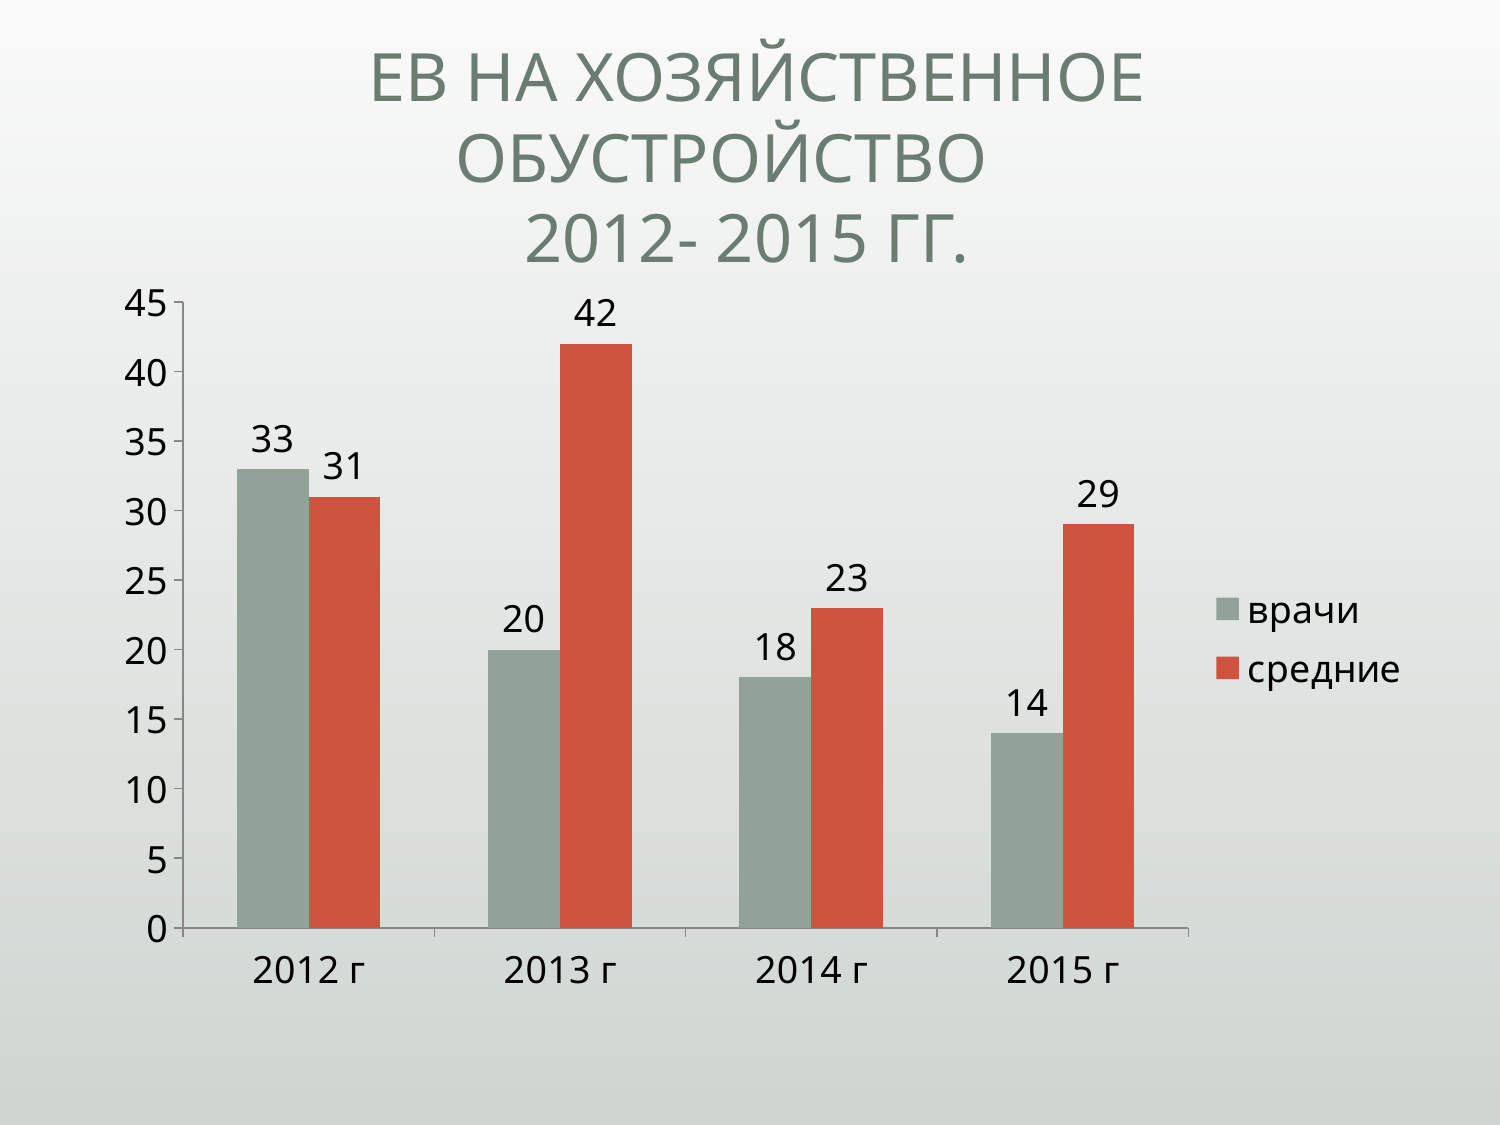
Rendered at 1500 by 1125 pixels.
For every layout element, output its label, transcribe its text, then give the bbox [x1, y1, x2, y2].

title ЕВ на хозяйственное обустройство 2012- 2015 гг. [69, 66, 1425, 238]
chart [76, 266, 1427, 1010]
